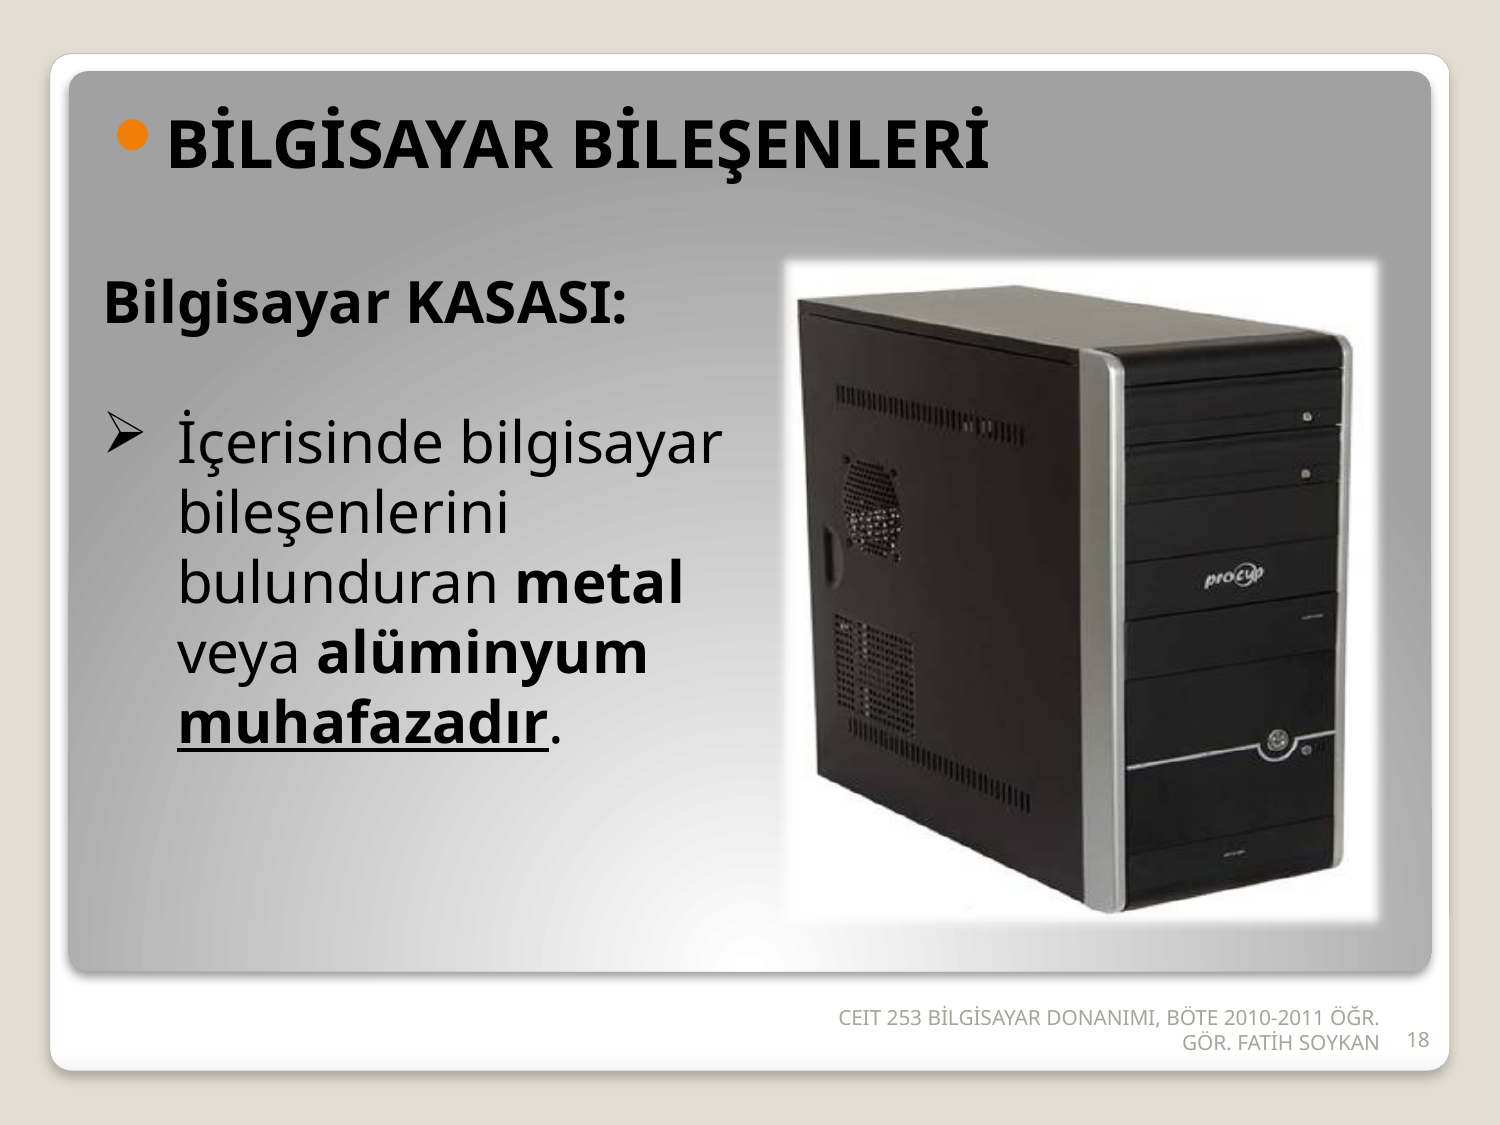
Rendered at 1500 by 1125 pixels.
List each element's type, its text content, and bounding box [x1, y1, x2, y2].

text_box Bilgisayar KASASI: İçerisinde bilgisayar bileşenlerini bulunduran metal veya alüminyum muhafazadır. [87, 207, 750, 763]
slide_number 18 [1395, 1002, 1445, 1063]
picture [774, 250, 1388, 933]
list BİLGİSAYAR BİLEŞENLERİ [82, 86, 1425, 300]
footer CEIT 253 BİLGİSAYAR DONANIMI, BÖTE 2010-2011 ÖĞR. GÖR. FATİH SOYKAN [800, 1002, 1395, 1063]
